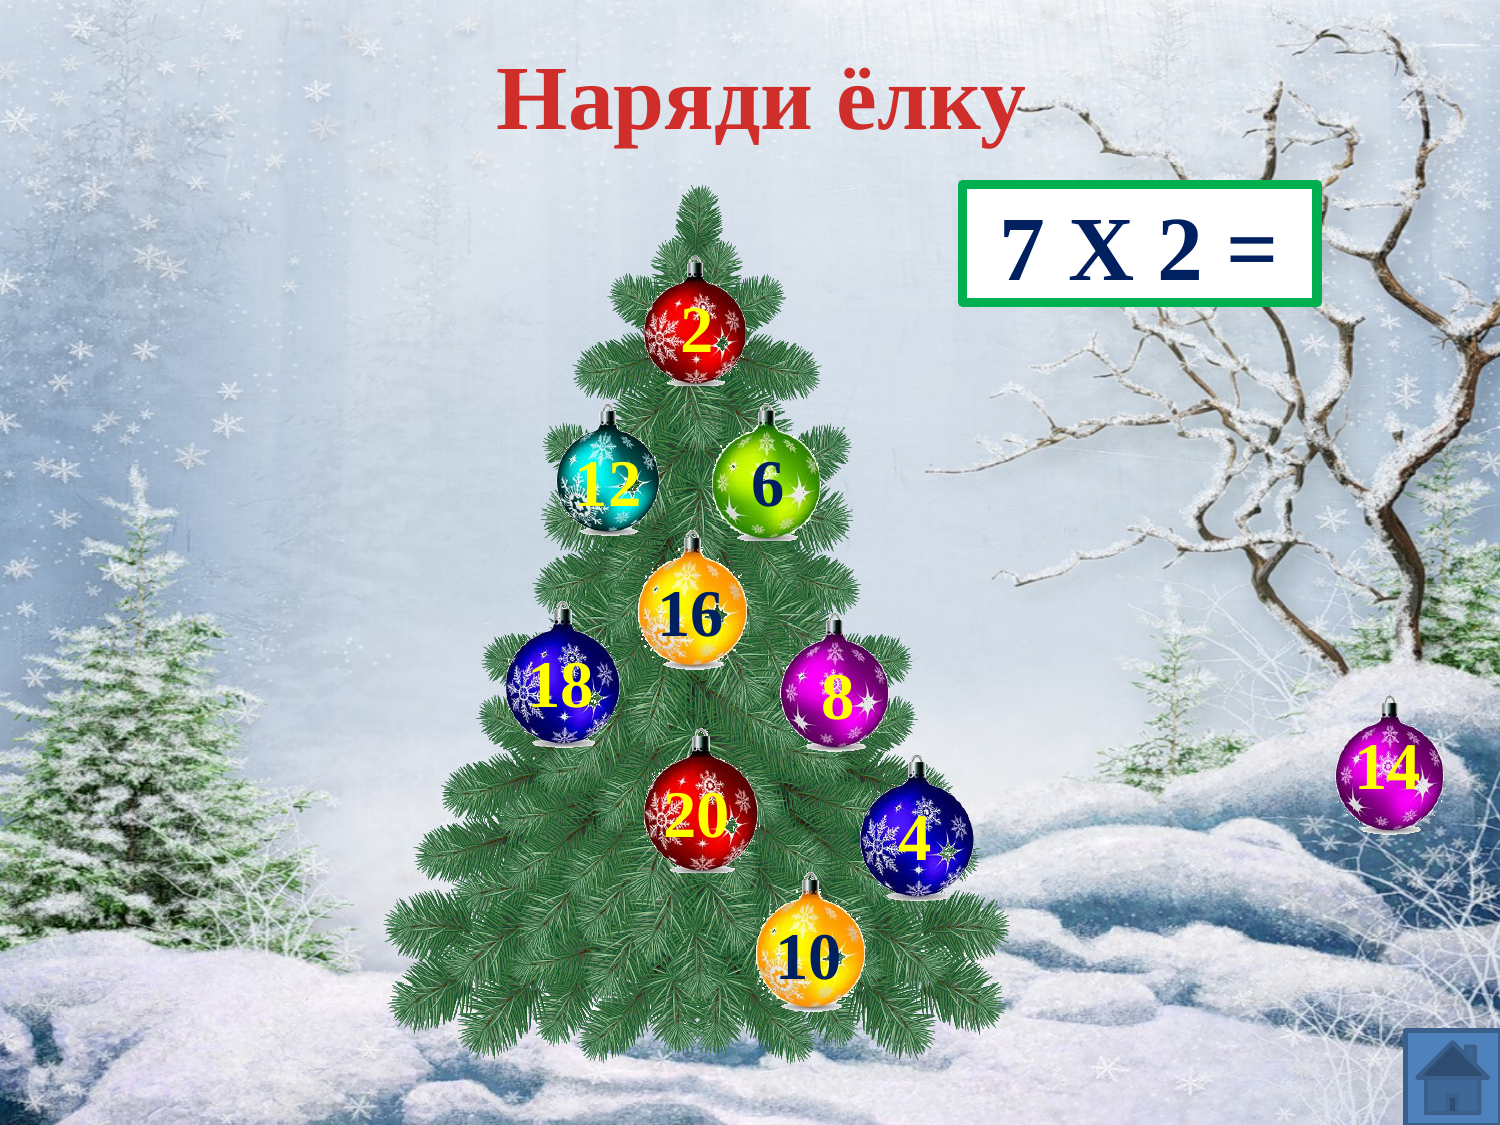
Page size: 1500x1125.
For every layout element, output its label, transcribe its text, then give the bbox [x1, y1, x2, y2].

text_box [631, 526, 751, 671]
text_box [501, 597, 621, 750]
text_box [773, 609, 904, 753]
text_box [855, 751, 975, 903]
picture [0, 0, 1500, 1125]
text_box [726, 869, 892, 1013]
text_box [643, 727, 762, 873]
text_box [643, 255, 751, 386]
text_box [702, 396, 833, 541]
text_box Наряди ёлку [218, 30, 1306, 156]
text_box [537, 396, 680, 540]
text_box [1316, 692, 1459, 836]
text_box [1403, 1028, 1500, 1125]
text_box 7 Х 2 = [1007, 182, 1319, 305]
